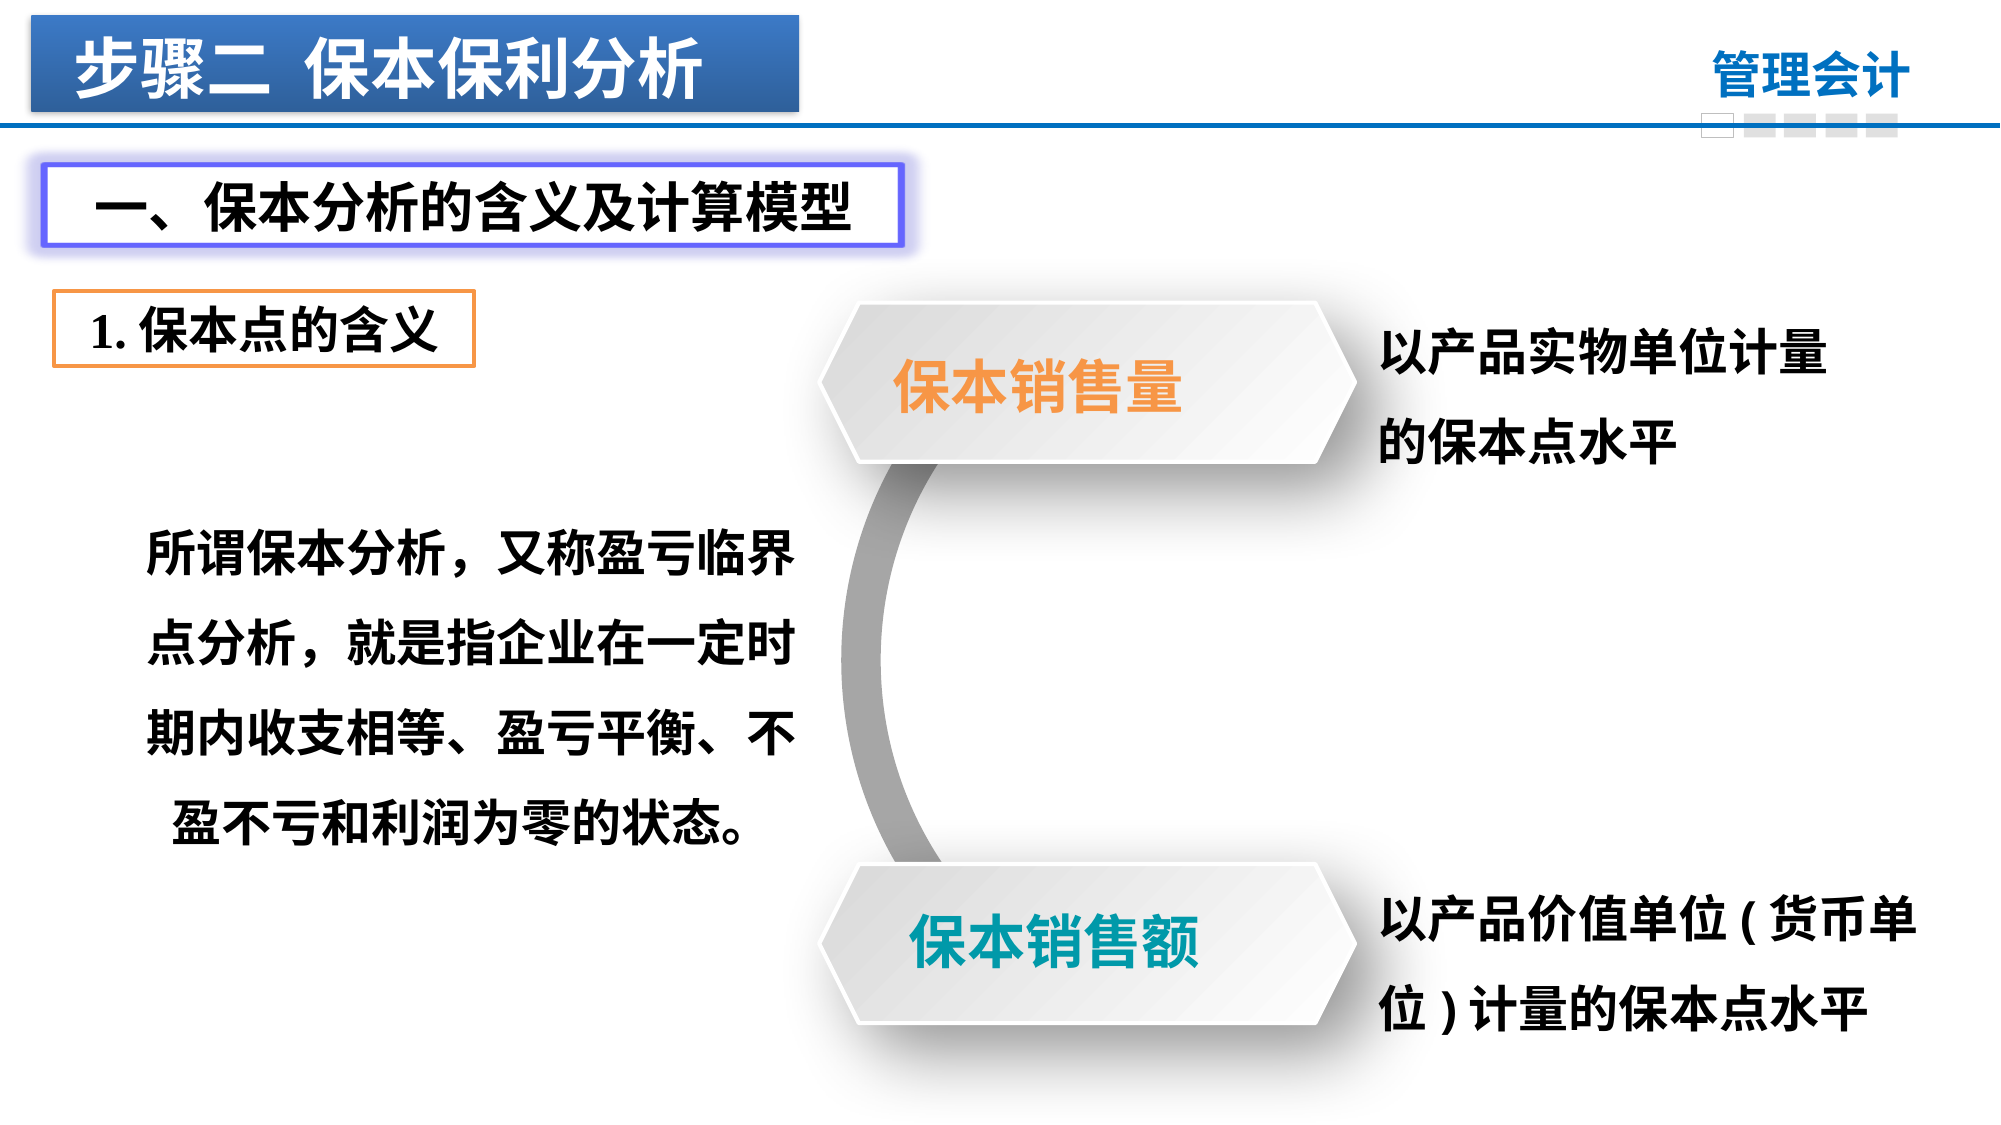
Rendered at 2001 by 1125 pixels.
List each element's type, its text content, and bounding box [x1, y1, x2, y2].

text_box 保本销售量 [892, 350, 1276, 421]
text_box 所谓保本分析，又称盈亏临界点分析，就是指企业在一定时期内收支相等、盈亏平衡、不盈不亏和利润为零的状态。 [123, 491, 820, 852]
text_box 保本销售额 [908, 905, 1292, 976]
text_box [5, 136, 942, 273]
text_box [817, 300, 1357, 464]
text_box 以产品实物单位计量的保本点水平 [1377, 290, 1863, 471]
text_box [817, 861, 1357, 1026]
text_box 以产品价值单位(货币单位)计量的保本点水平 [1377, 857, 1921, 1038]
text_box 1.保本点的含义 [52, 289, 476, 368]
text_box [841, 523, 928, 847]
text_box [31, 14, 800, 117]
